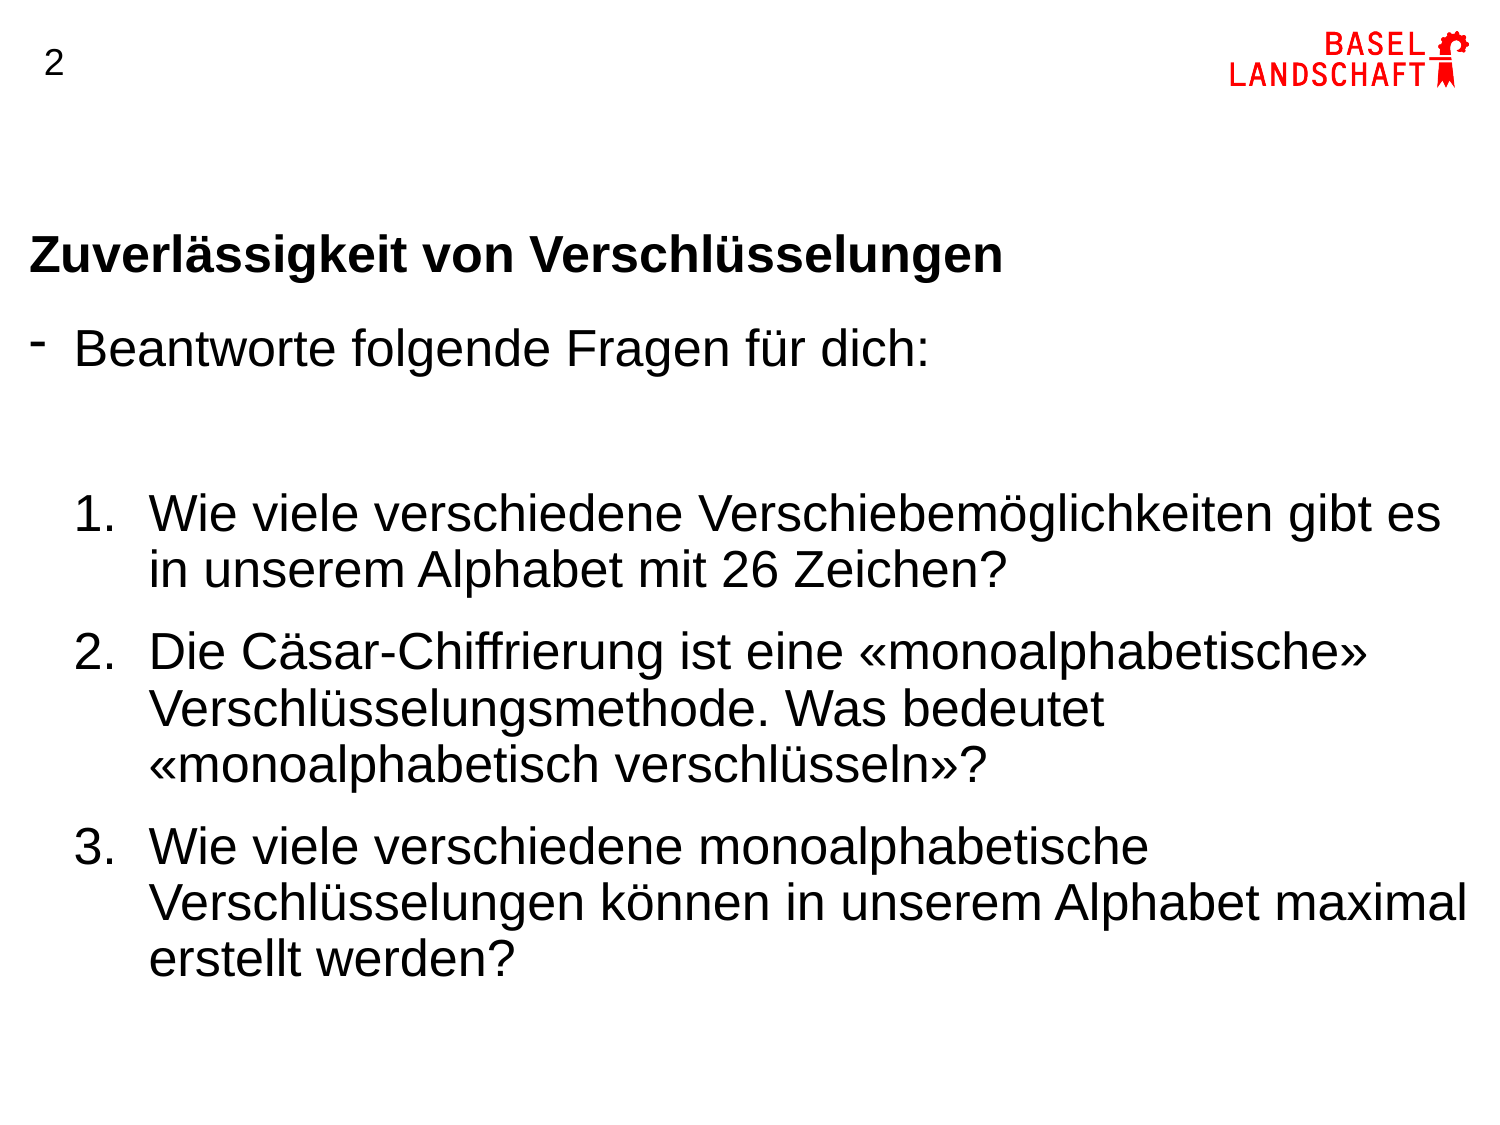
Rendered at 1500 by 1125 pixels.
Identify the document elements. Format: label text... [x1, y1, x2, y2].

slide_number 2 [29, 30, 150, 91]
title Zuverlässigkeit von Verschlüsselungen [29, 159, 1471, 281]
picture [819, 31, 1469, 159]
list Beantworte folgende Fragen für dich: Wie viele verschiedene Verschiebemöglichkeiten gibt es in unserem Alphabet mit 26 Zeichen? Die Cäsar-Chiffrierung ist eine «monoalphabetische» Verschlüsselungsmethode. Was bedeutet «monoalphabetisch verschlüsseln»? Wie viele verschiedene monoalphabetische Verschlüsselungen können in unserem Alphabet maximal erstellt werden? [29, 321, 1471, 1096]
